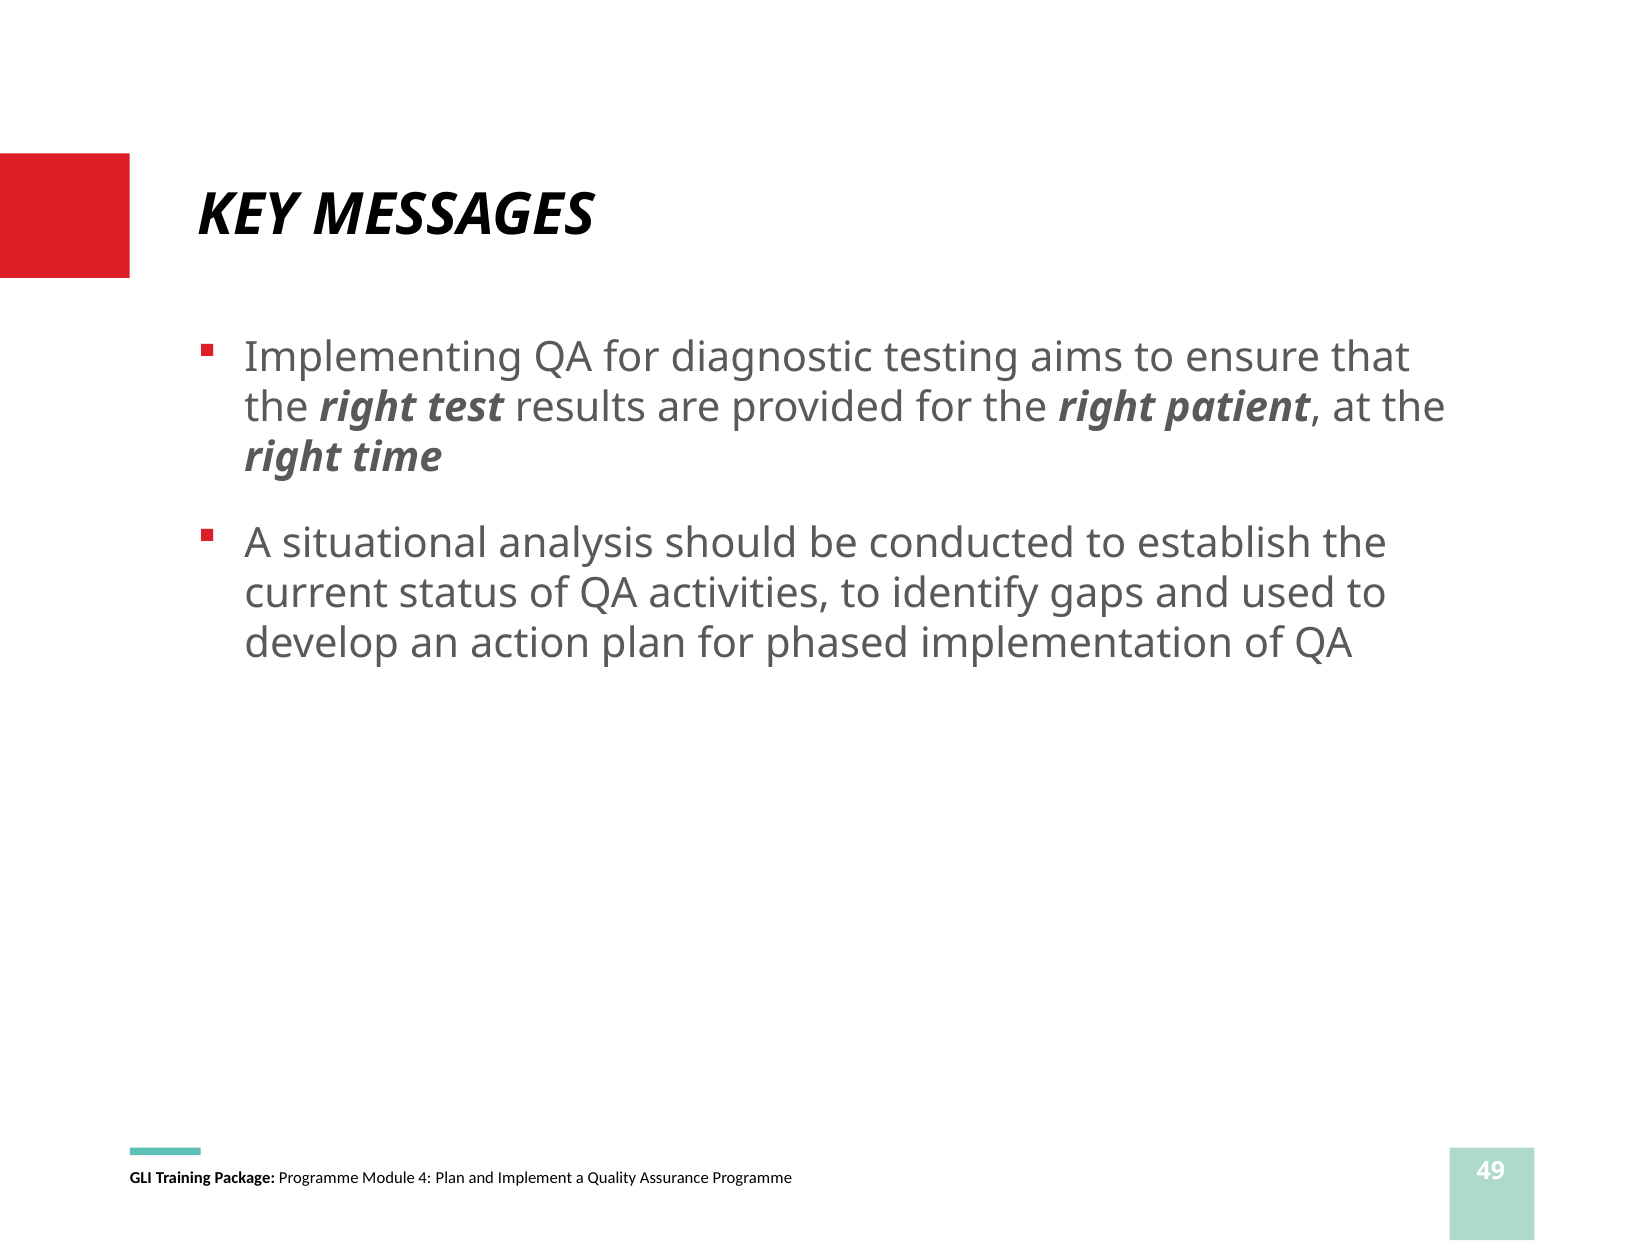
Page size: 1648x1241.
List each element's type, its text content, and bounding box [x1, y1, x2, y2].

title KEY MESSAGES [197, 153, 1450, 278]
list Implementing QA for diagnostic testing aims to ensure that the right test results are provided for the right patient, at the right time A situational analysis should be conducted to establish the current status of QA activities, to identify gaps and used to develop an action plan for phased implementation of QA [197, 330, 1450, 1087]
